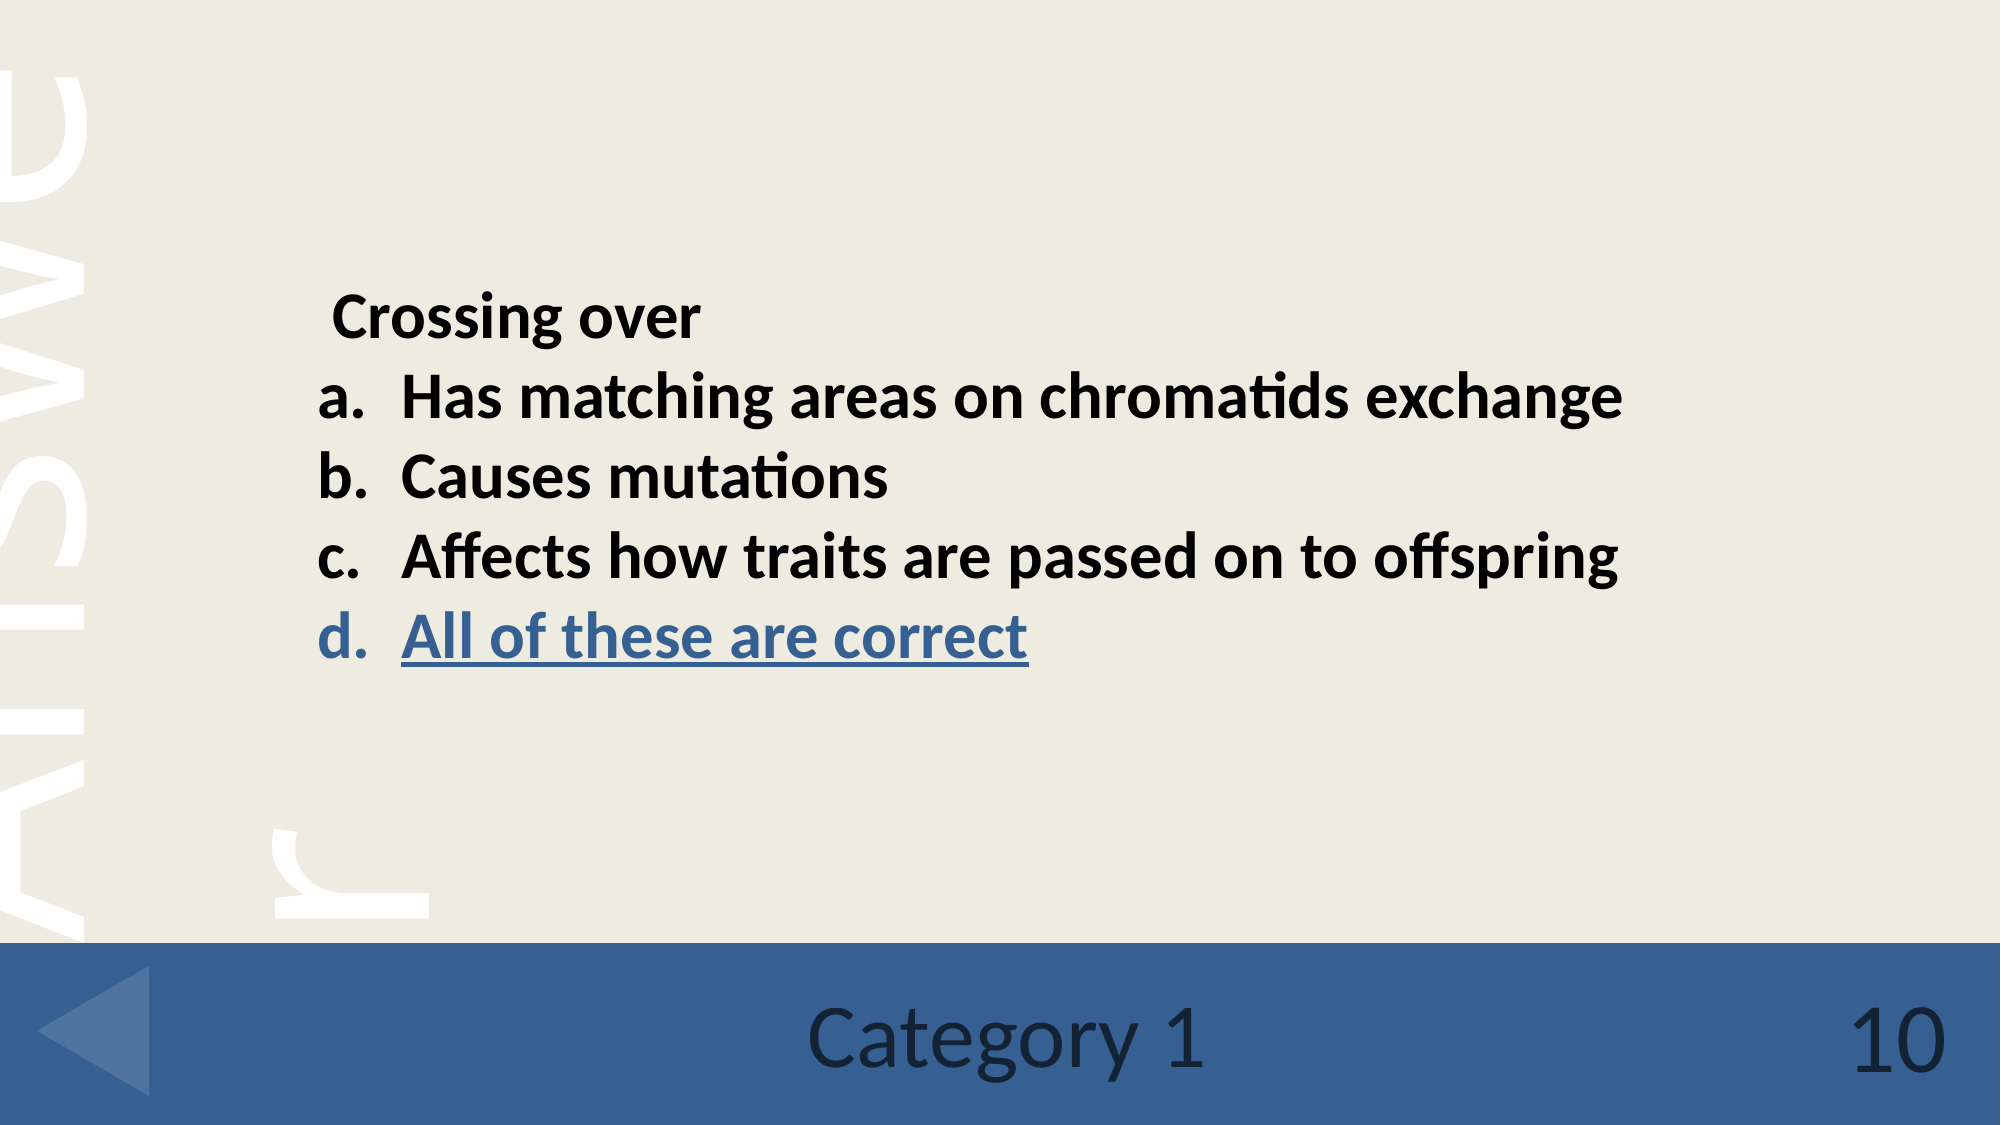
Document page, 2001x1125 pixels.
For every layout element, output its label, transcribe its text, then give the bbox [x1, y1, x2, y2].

title Category 1 [107, 937, 1908, 1125]
list 10 [1908, 967, 1963, 1097]
list Crossing over Has matching areas on chromatids exchange Causes mutations Affects how traits are passed on to offspring All of these are correct [302, 307, 1760, 636]
